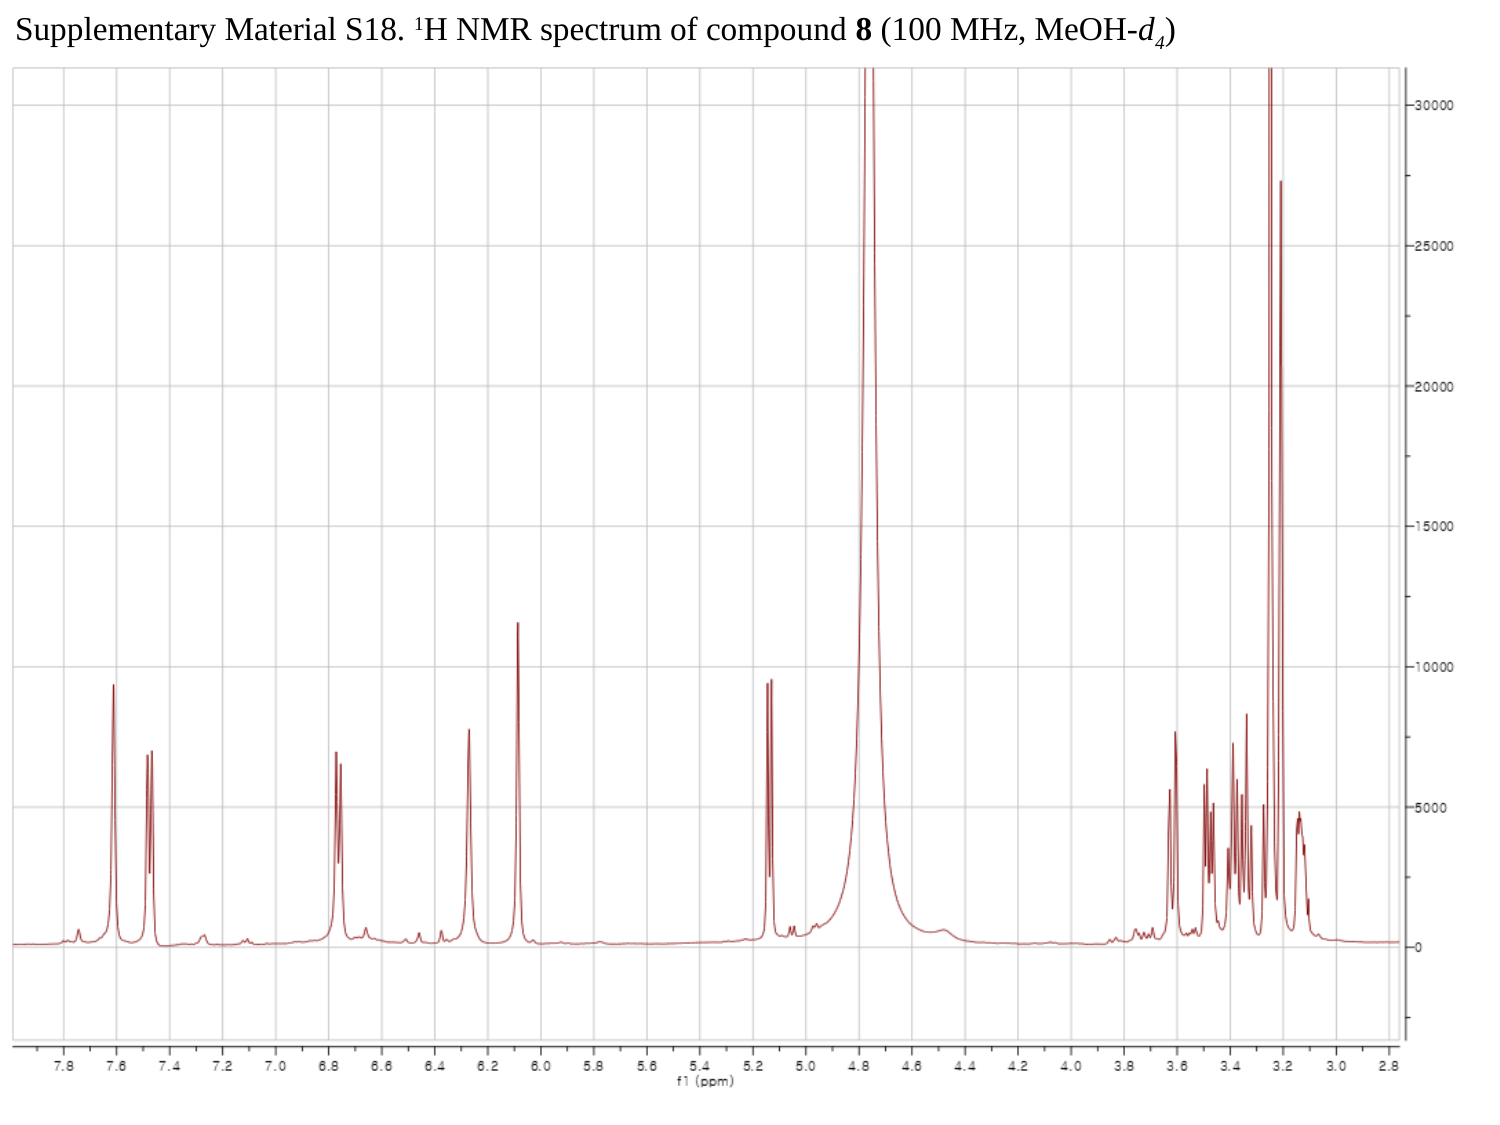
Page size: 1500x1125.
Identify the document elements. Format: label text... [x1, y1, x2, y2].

text_box Supplementary Material S18. 1H NMR spectrum of compound 8 (100 MHz, MeOH-d4) [0, 0, 1500, 54]
picture [0, 55, 1500, 1104]
